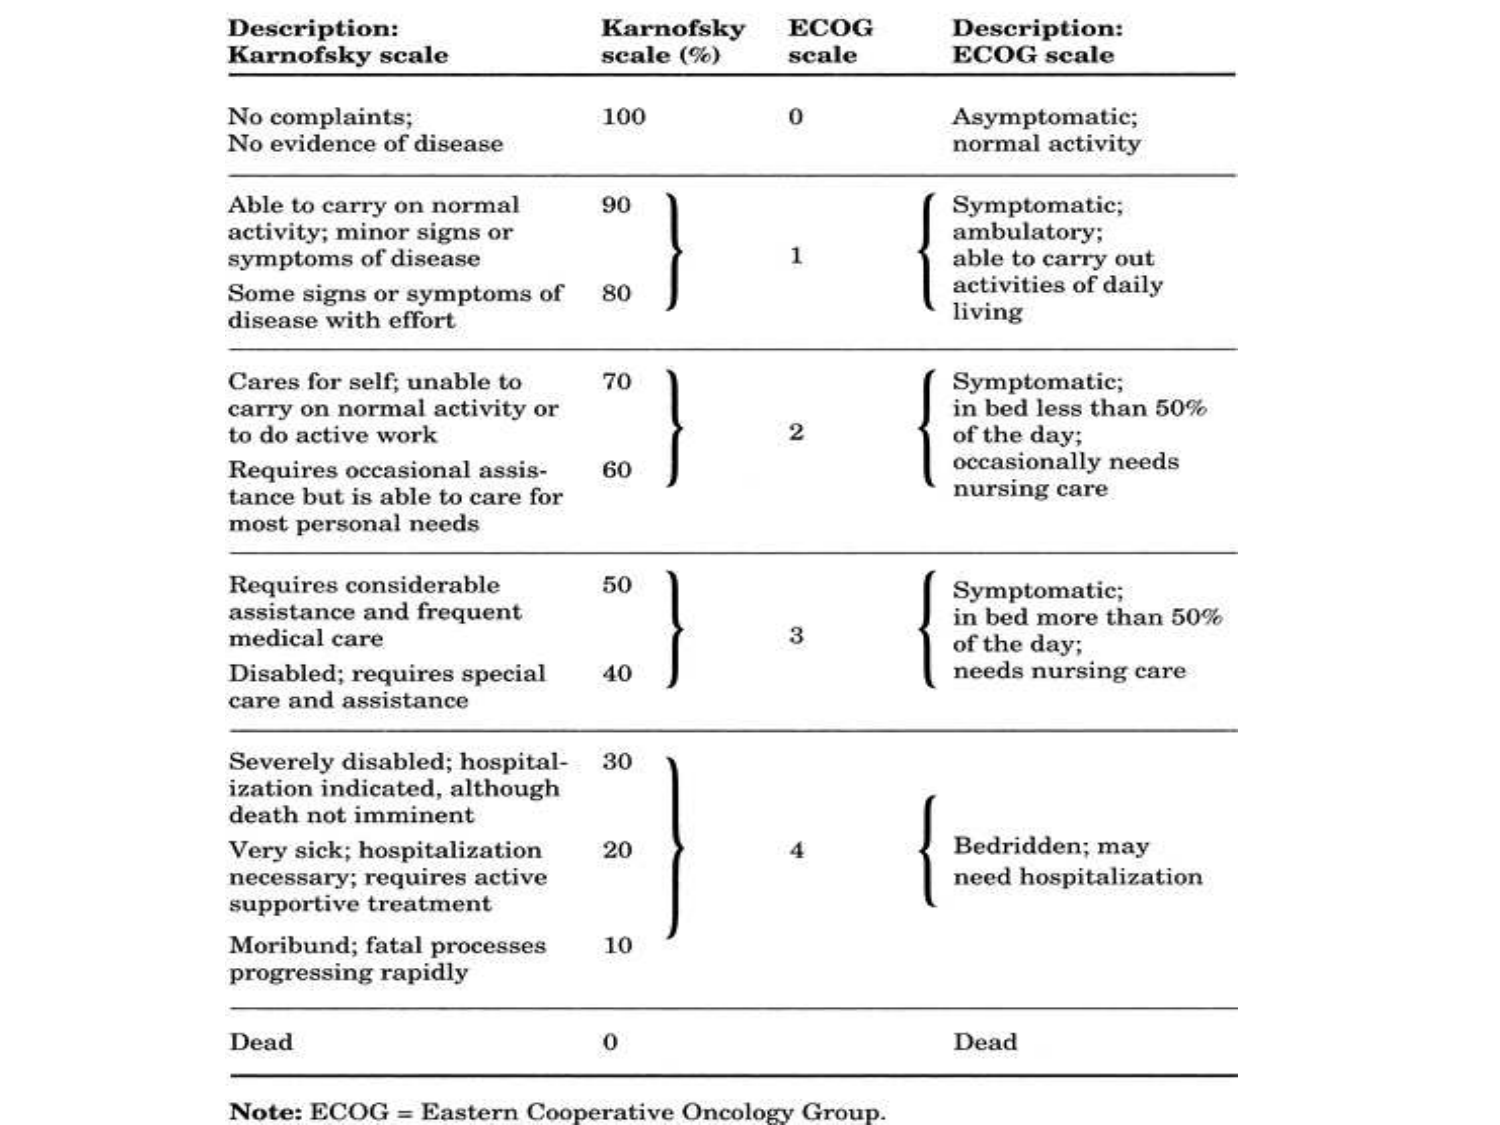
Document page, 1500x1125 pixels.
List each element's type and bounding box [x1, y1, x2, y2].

list [224, 0, 1238, 1125]
